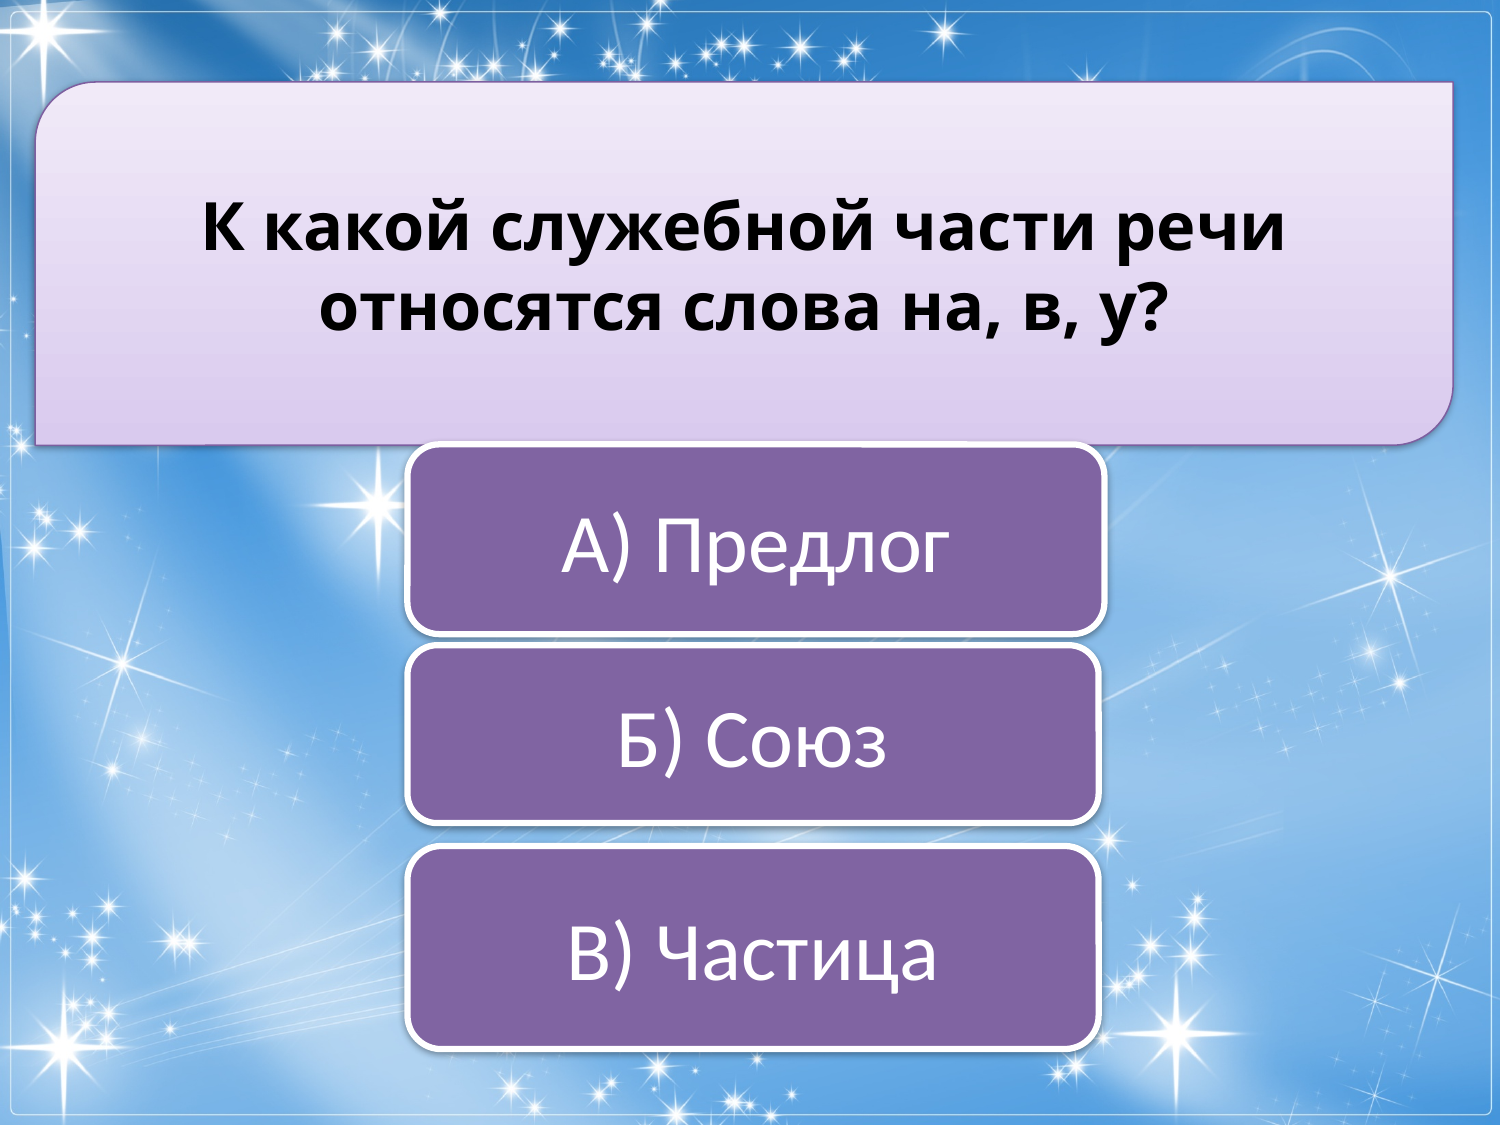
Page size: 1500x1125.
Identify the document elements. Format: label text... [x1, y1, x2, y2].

picture [0, 0, 1500, 1125]
text_box Б) Союз [404, 642, 1102, 827]
text_box А) Предлог [404, 441, 1108, 638]
text_box В) Частица [404, 842, 1102, 1053]
text_box К какой служебной части речи относятся слова на, в, у? [34, 81, 1454, 447]
